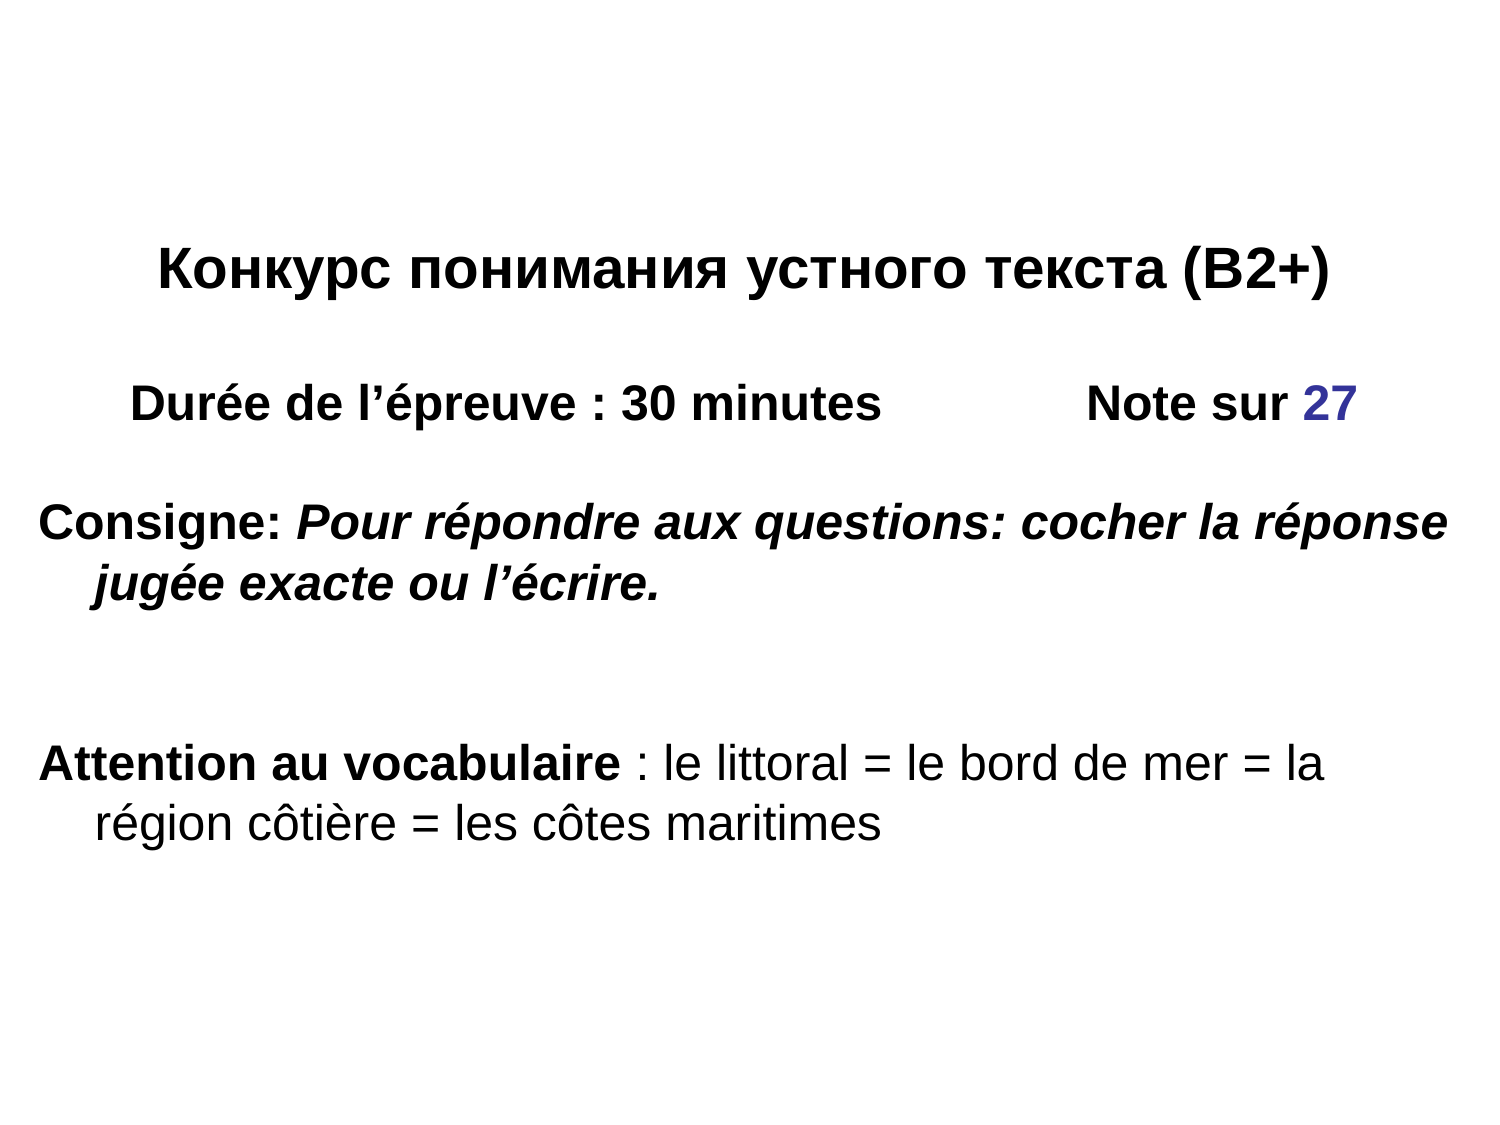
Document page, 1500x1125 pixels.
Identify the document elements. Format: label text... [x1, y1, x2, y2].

text_box Конкурс понимания устного текста (B2+) Durée de l’épreuve : 30 minutes Note sur 27 Consigne: Pour répondre aux questions: cocher la réponse jugée exacte ou l’écrire. Attention au vocabulaire : le littoral = le bord de mer = la région côtière = les côtes maritimes [23, 222, 1465, 858]
